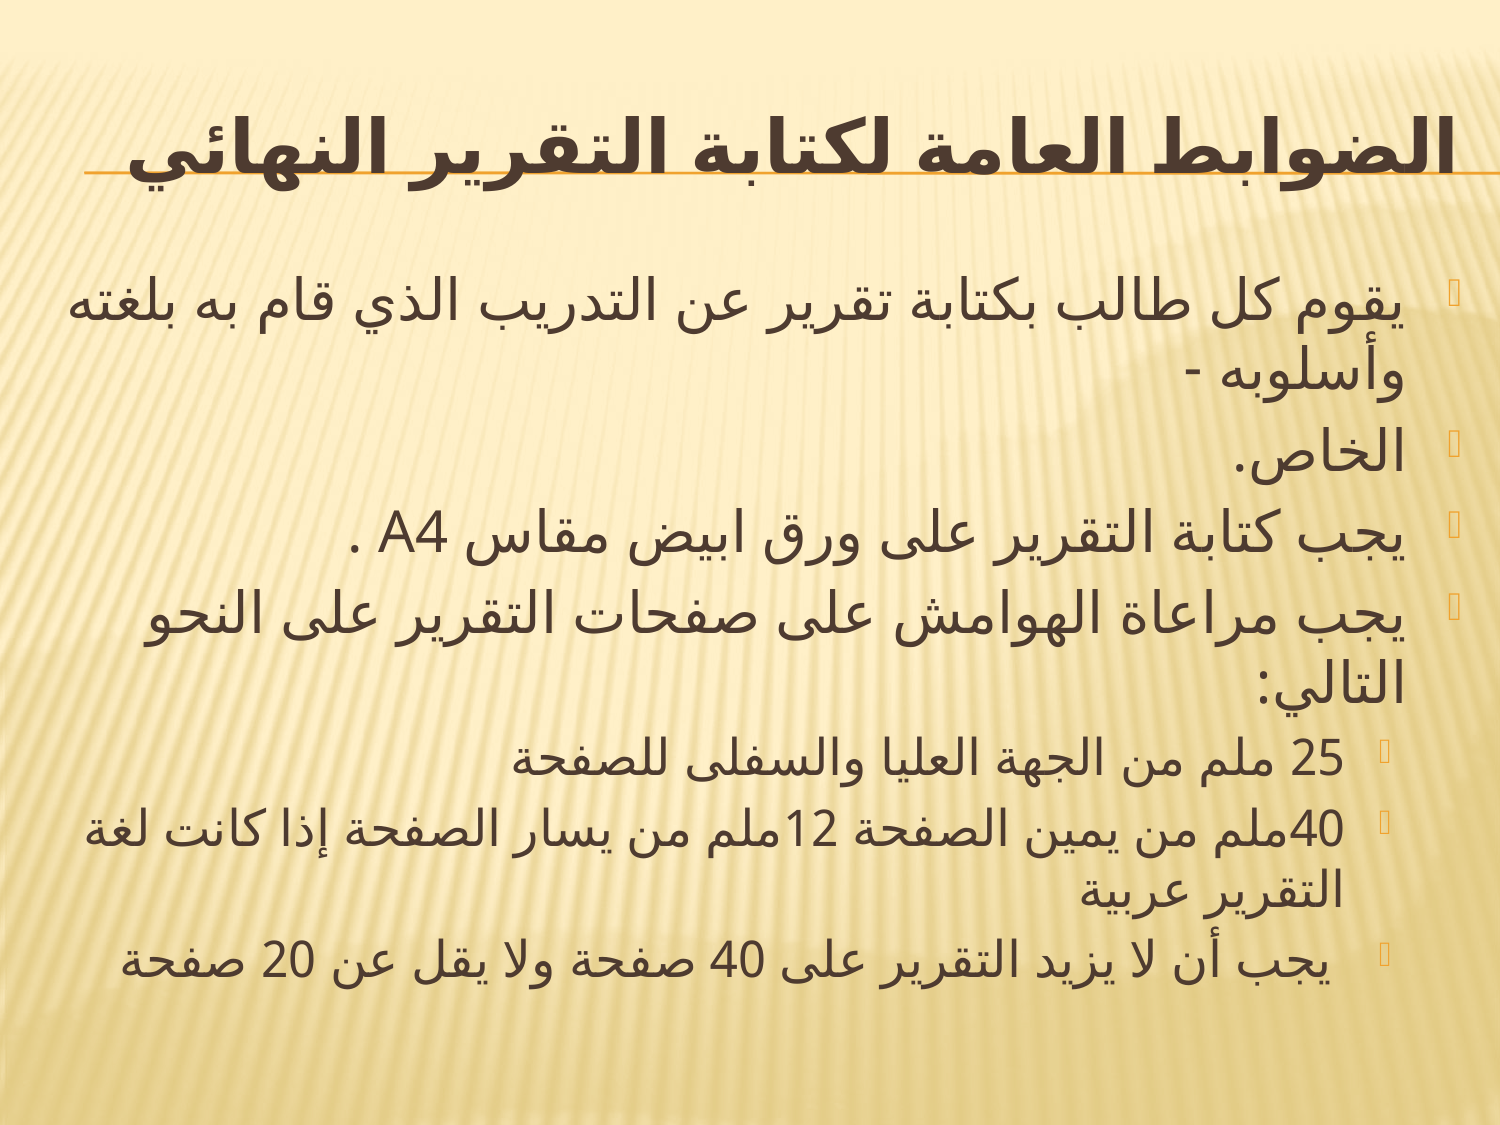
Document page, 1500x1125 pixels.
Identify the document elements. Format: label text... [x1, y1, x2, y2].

title الضوابط العامة لكتابة التقرير النهائي [50, 75, 1475, 213]
list يقوم كل طالب بكتابة تقرير عن التدريب الذي قام به بلغته وأسلوبه - الخاص. يجب كتابة التقرير على ورق ابيض مقاس A4 . يجب مراعاة الهوامش على صفحات التقرير على النحو التالي: 25 ملم من الجهة العليا والسفلى للصفحة 40ملم من يمين الصفحة 12ملم من يسار الصفحة إذا كانت لغة التقرير عربية يجب أن لا يزيد التقرير على 40 صفحة ولا يقل عن 20 صفحة [50, 254, 1475, 998]
